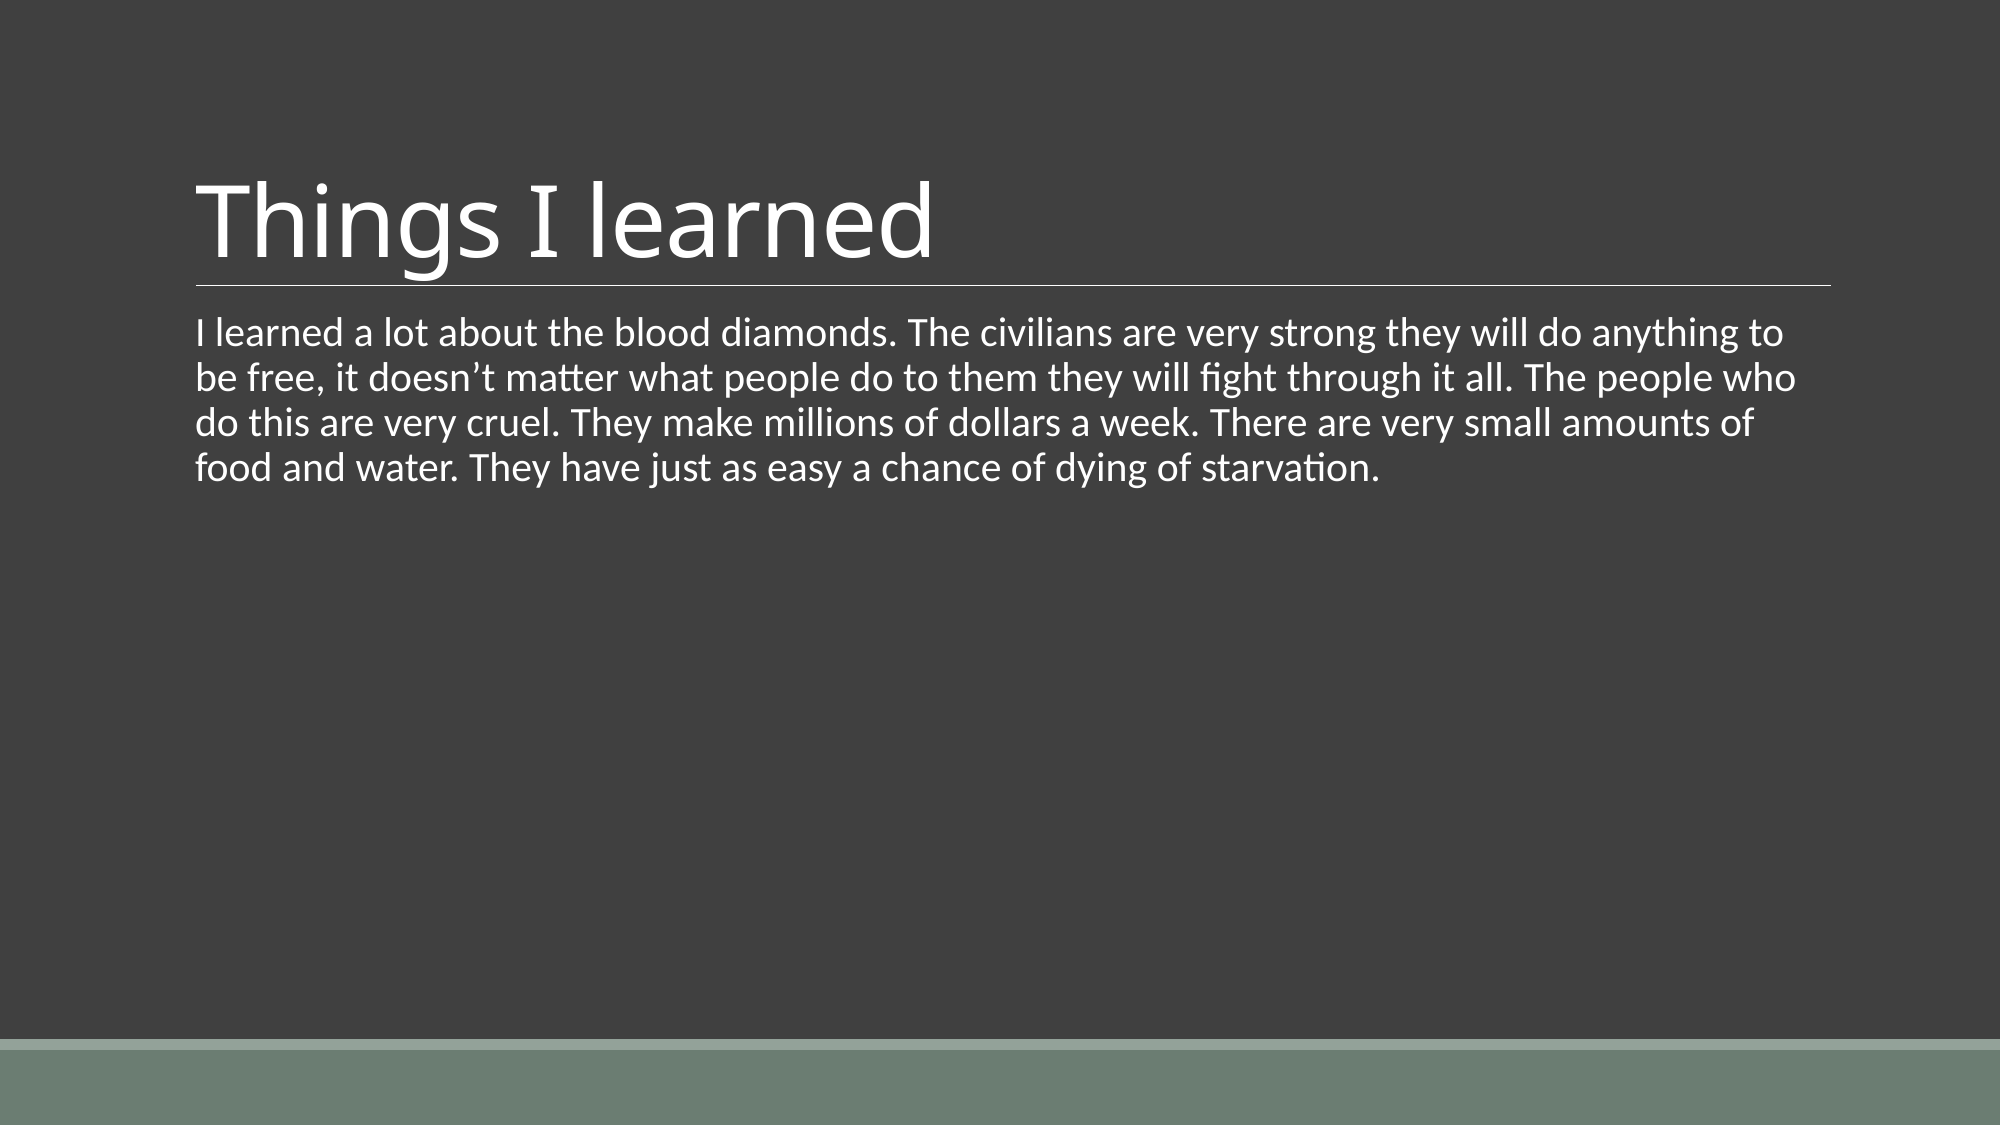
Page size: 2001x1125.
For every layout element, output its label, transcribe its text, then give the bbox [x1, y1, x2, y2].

title Things I learned [180, 47, 1830, 285]
list I learned a lot about the blood diamonds. The civilians are very strong they will do anything to be free, it doesn’t matter what people do to them they will fight through it all. The people who do this are very cruel. They make millions of dollars a week. There are very small amounts of food and water. They have just as easy a chance of dying of starvation. [180, 302, 1830, 963]
